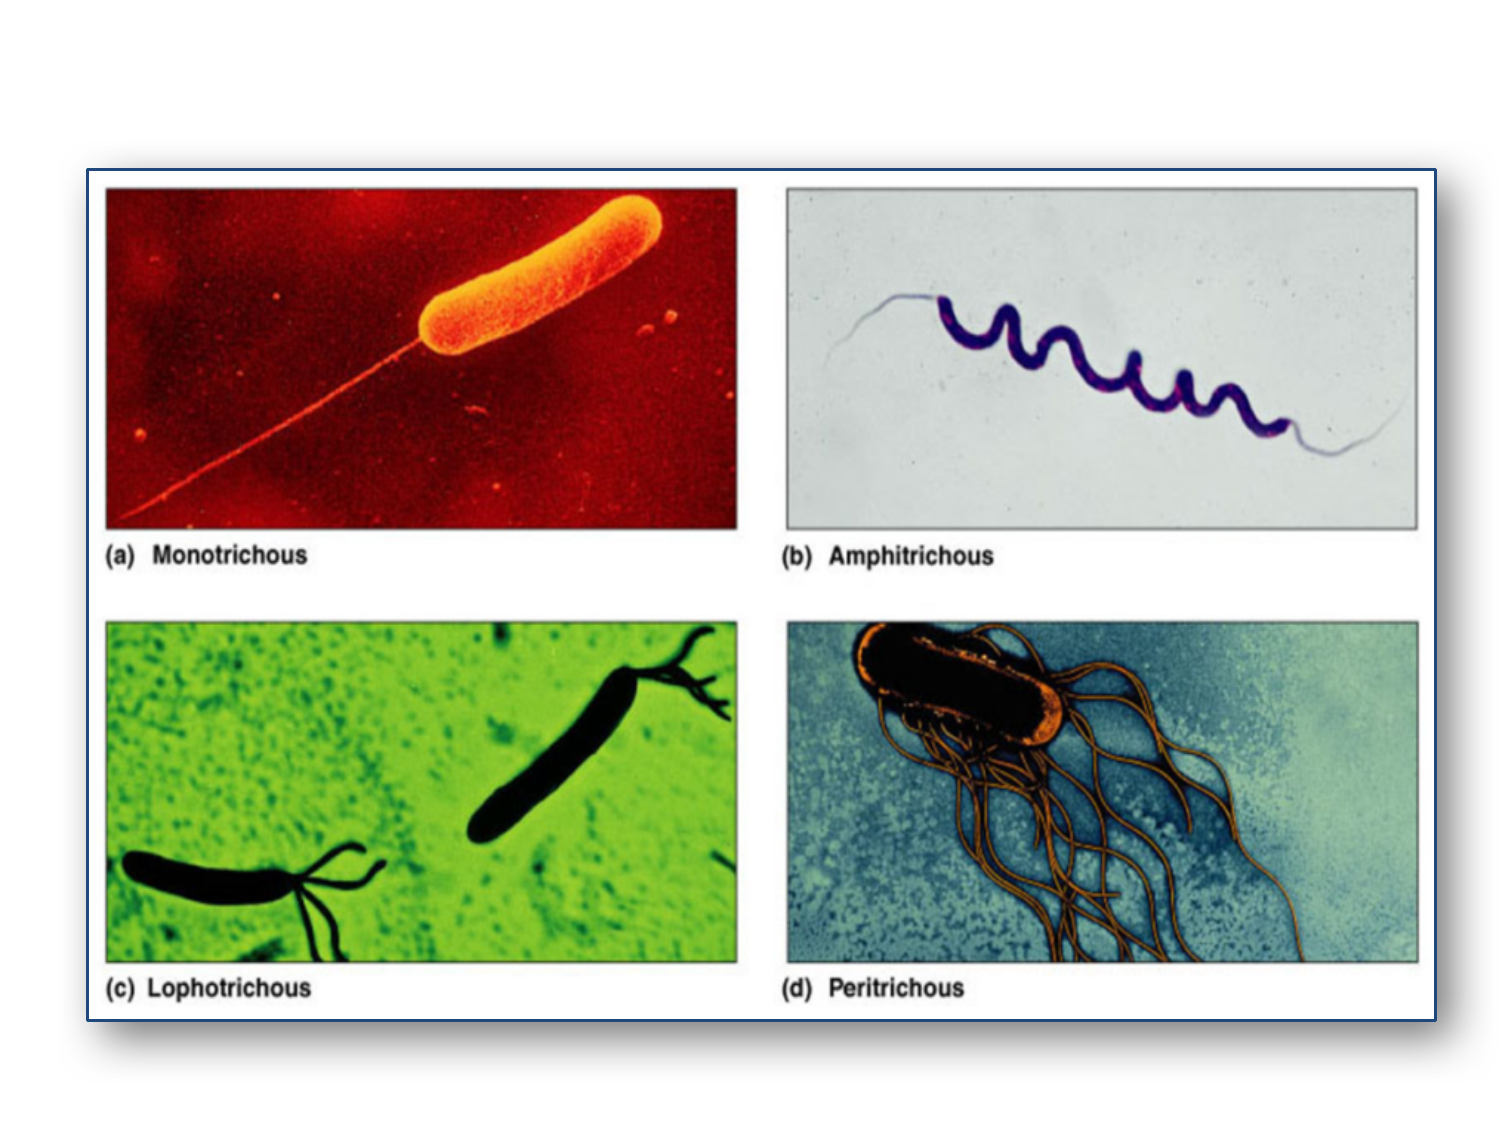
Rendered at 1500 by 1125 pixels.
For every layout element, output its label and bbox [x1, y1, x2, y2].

picture [88, 170, 1434, 1020]
